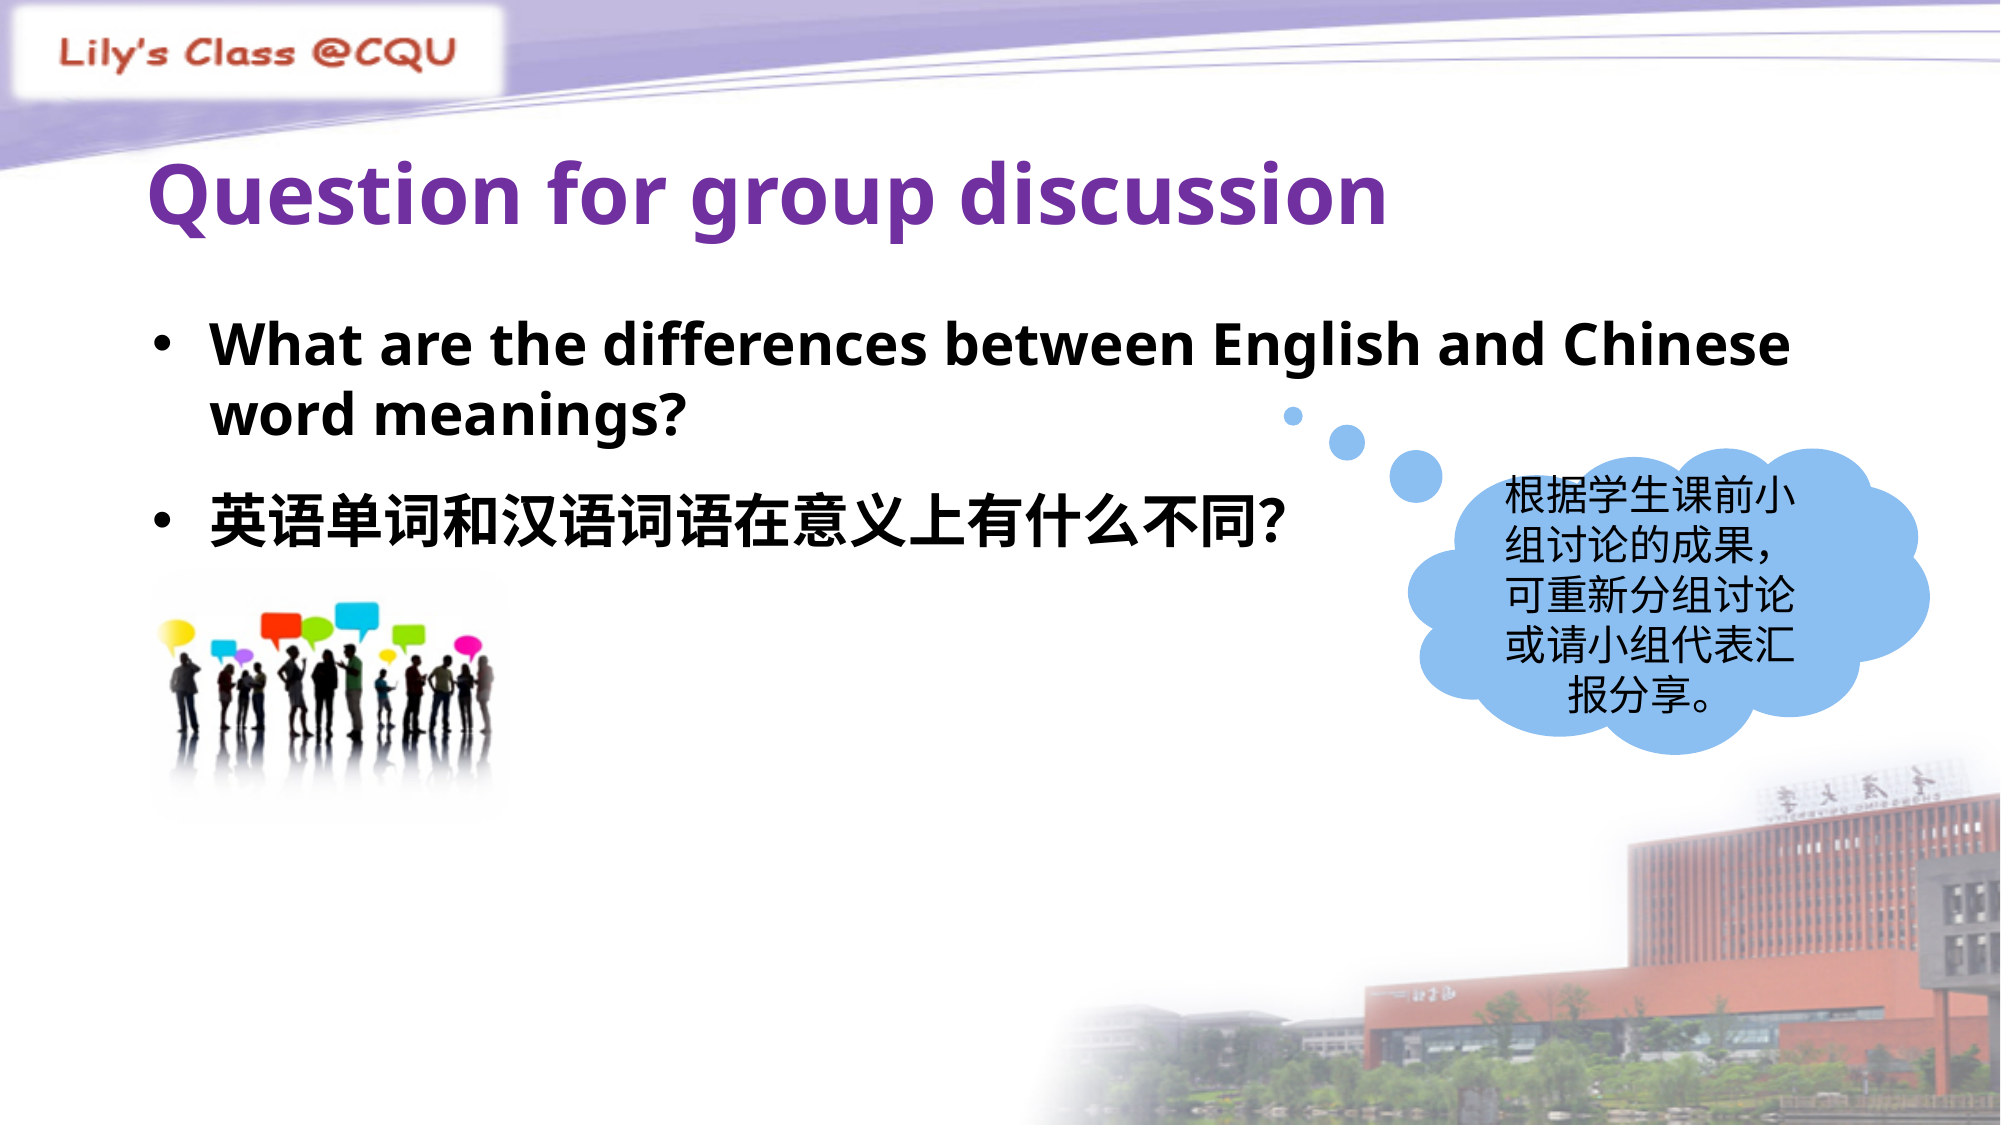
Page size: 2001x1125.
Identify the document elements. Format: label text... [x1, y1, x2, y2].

text_box 根据学生课前小组讨论的成果，可重新分组讨论或请小组代表汇报分享。 [1329, 424, 1365, 461]
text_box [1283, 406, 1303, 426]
text_box 根据学生课前小组讨论的成果，可重新分组讨论或请小组代表汇报分享。 [1389, 450, 1443, 503]
picture [0, 0, 2001, 1125]
title Question for group discussion [129, 49, 1825, 251]
list What are the differences between English and Chinese word meanings? 英语单词和汉语词语在意义上有什么不同？ [137, 299, 1880, 1014]
text_box 根据学生课前小组讨论的成果，可重新分组讨论或请小组代表汇报分享。 [1407, 448, 1930, 755]
